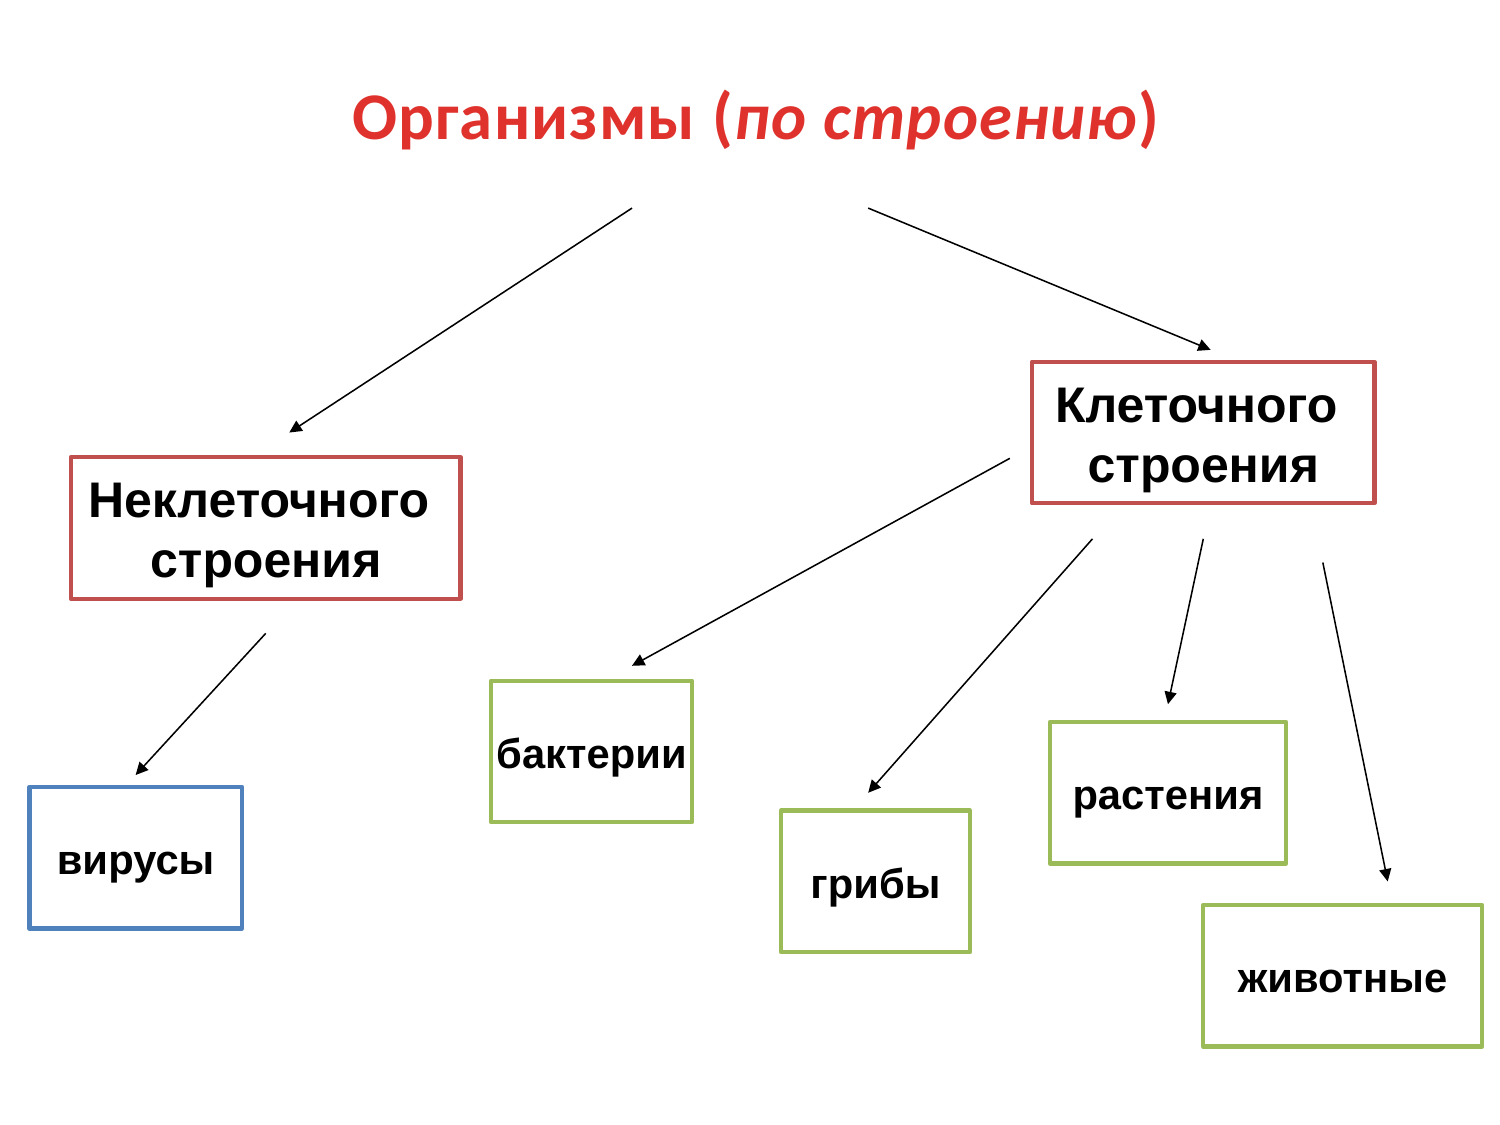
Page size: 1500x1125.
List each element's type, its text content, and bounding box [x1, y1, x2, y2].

text_box бактерии [489, 679, 694, 824]
text_box Неклеточного строения [69, 455, 463, 601]
text_box [135, 633, 266, 775]
text_box животные [1201, 903, 1484, 1049]
text_box грибы [779, 808, 972, 954]
text_box Клеточного строения [1030, 360, 1377, 505]
text_box растения [1048, 720, 1288, 866]
text_box [1164, 538, 1204, 705]
text_box вирусы [27, 785, 244, 931]
title Организмы (по строению) [80, 19, 1431, 207]
text_box [632, 458, 1010, 666]
text_box [1322, 562, 1392, 882]
text_box [868, 538, 1093, 793]
text_box [289, 208, 633, 433]
text_box [868, 208, 1211, 351]
